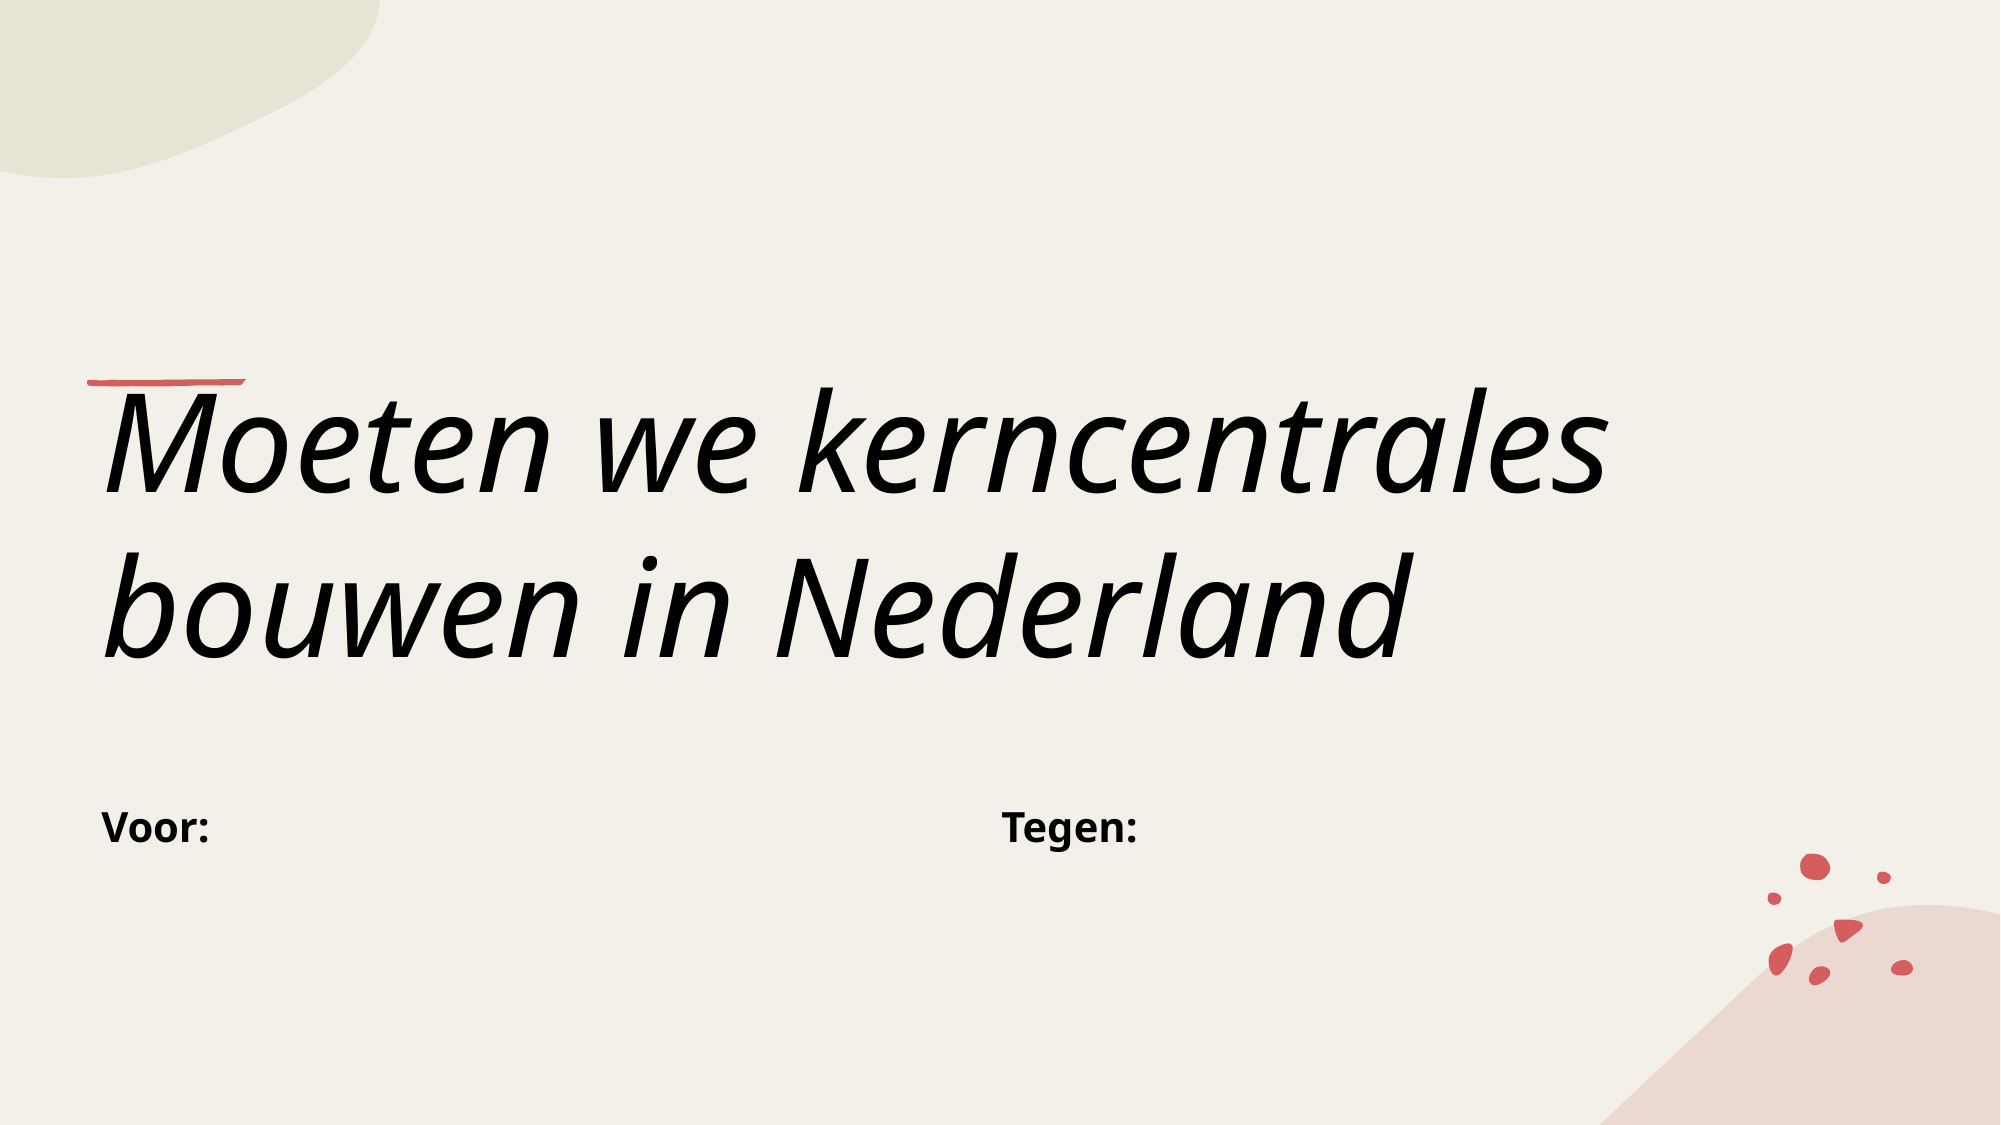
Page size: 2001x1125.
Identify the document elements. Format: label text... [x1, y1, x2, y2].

title Moeten we kerncentrales bouwen in Nederland [86, 138, 1804, 693]
list Voor: Tegen: [86, 413, 1740, 996]
